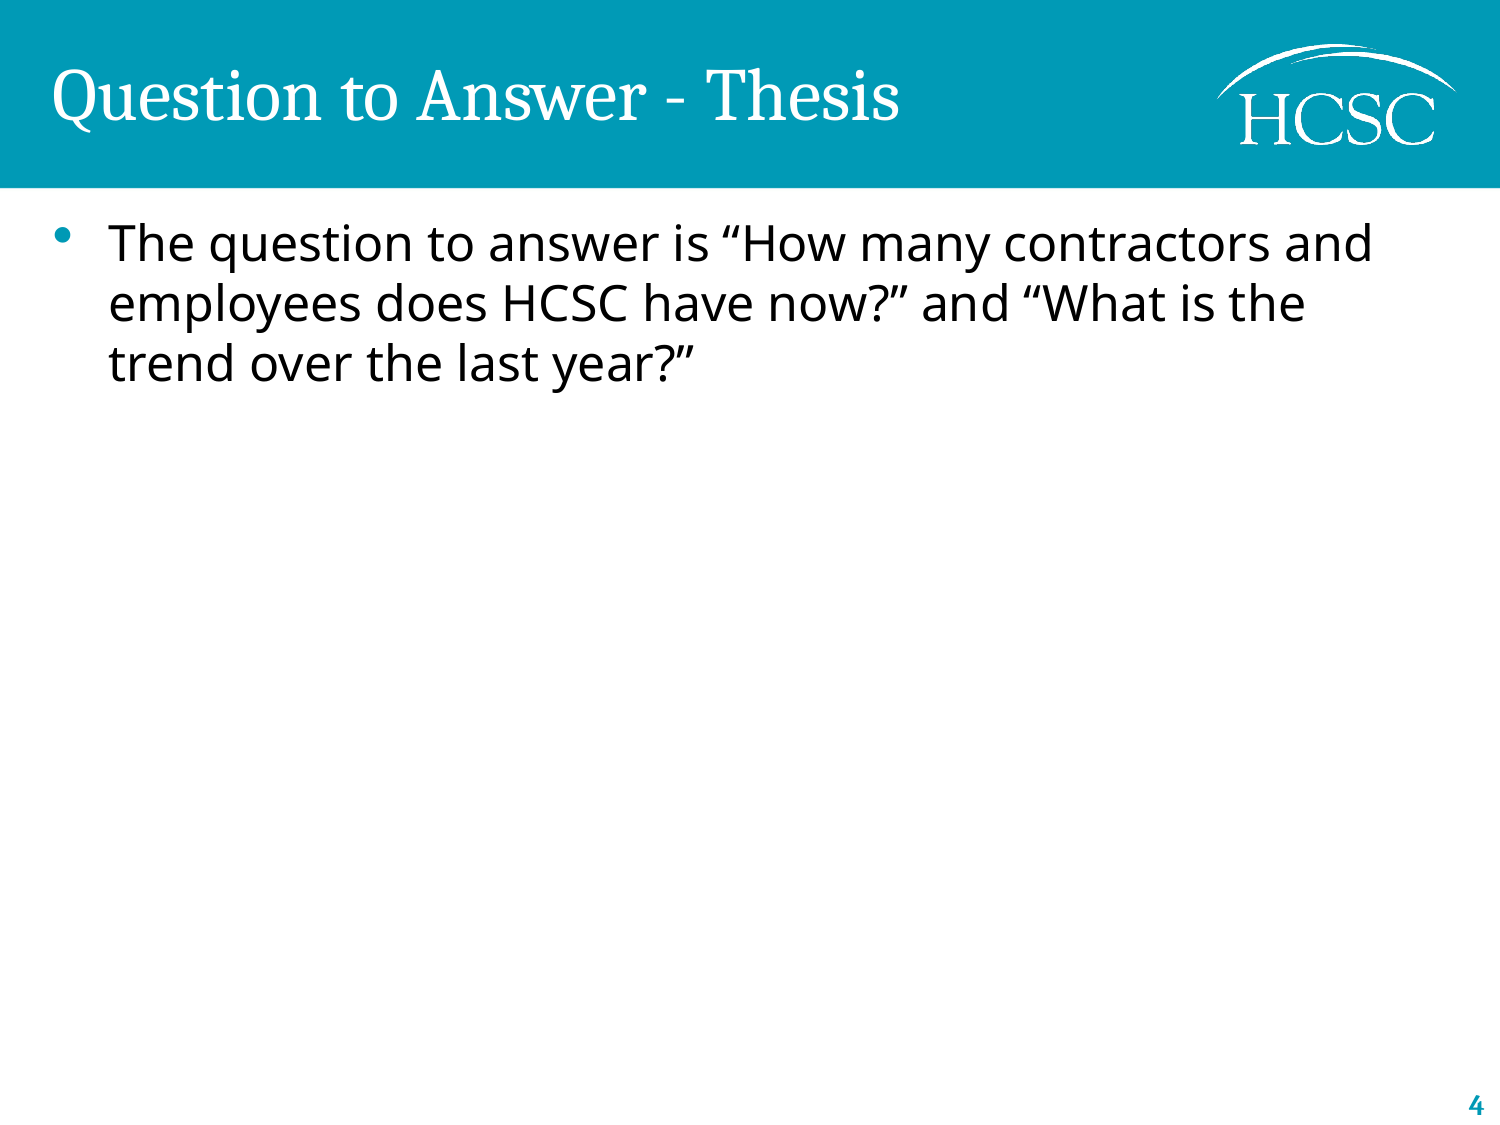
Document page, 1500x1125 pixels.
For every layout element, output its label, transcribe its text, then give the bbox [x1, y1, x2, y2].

list The question to answer is “How many contractors and employees does HCSC have now?” and “What is the trend over the last year?” [37, 204, 1450, 1018]
title Question to Answer - Thesis [37, 0, 1278, 181]
picture [0, 0, 1500, 656]
